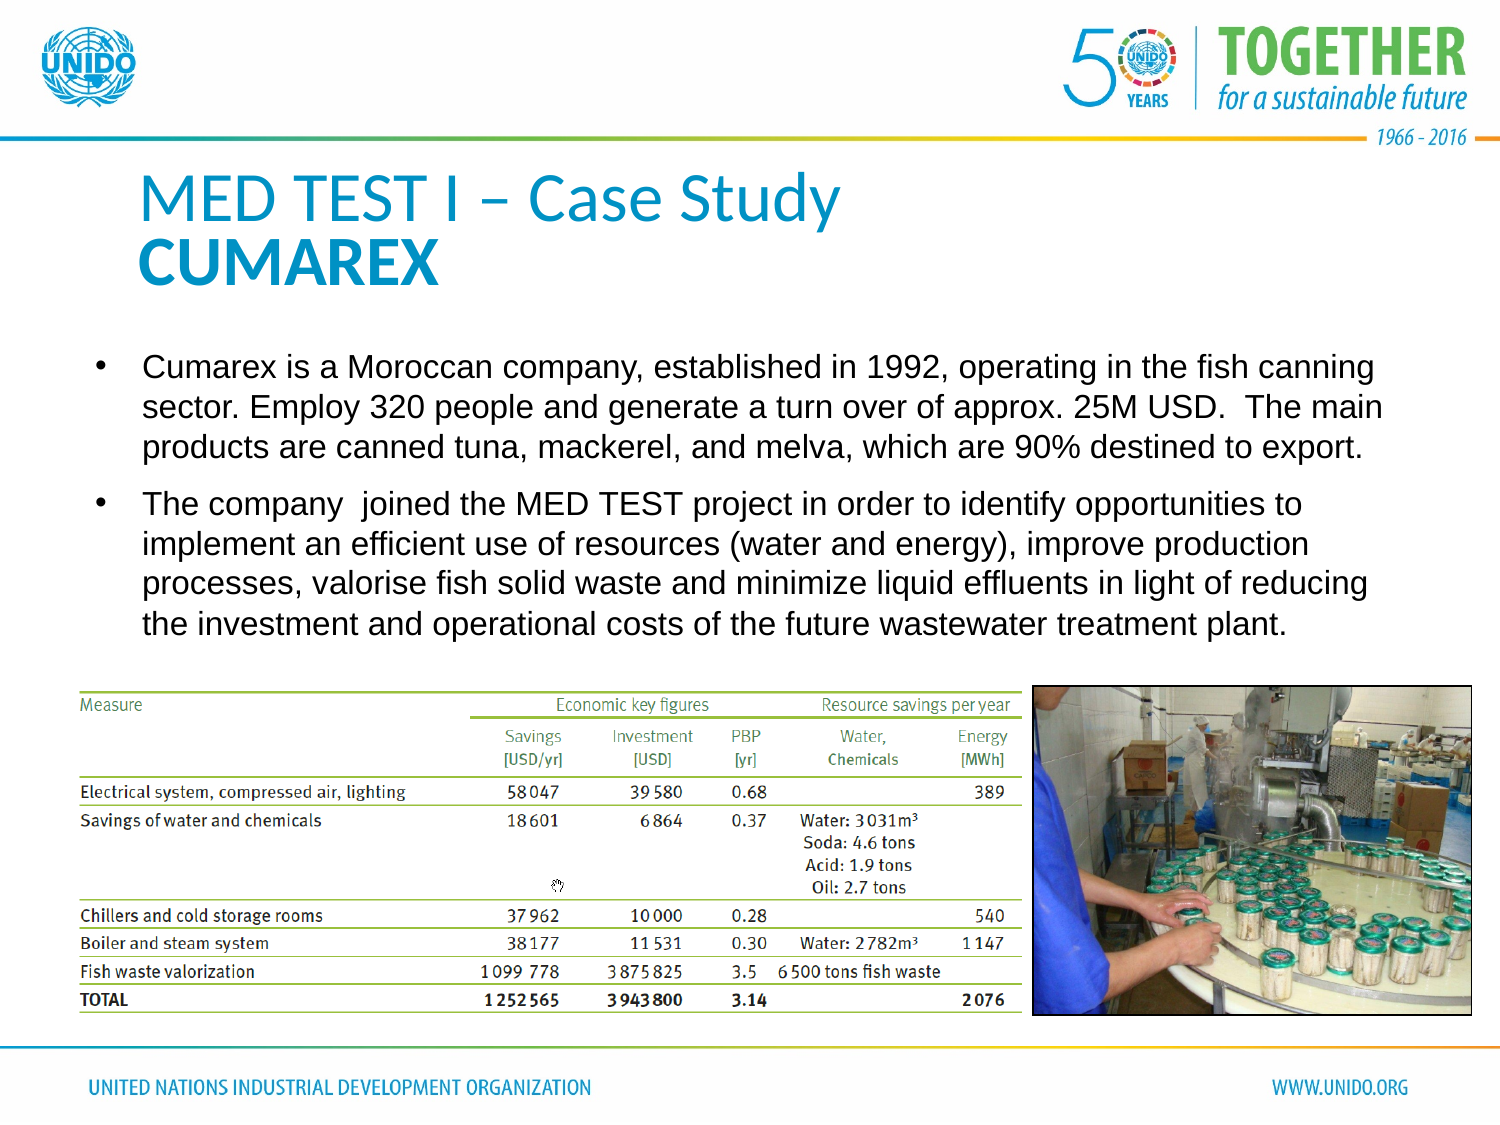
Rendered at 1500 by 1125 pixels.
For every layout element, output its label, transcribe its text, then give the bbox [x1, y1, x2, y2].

picture [0, 0, 1500, 147]
text_box MED TEST I – Case Study CUMAREX [123, 150, 1422, 306]
text_box Cumarex is a Moroccan company, established in 1992, operating in the fish canning sector. Employ 320 people and generate a turn over of approx. 25M USD. The main products are canned tuna, mackerel, and melva, which are 90% destined to export. The company joined the MED TEST project in order to identify opportunities to implement an efficient use of resources (water and energy), improve production processes, valorise fish solid waste and minimize liquid effluents in light of reducing the investment and operational costs of the future wastewater treatment plant. [80, 338, 1413, 706]
picture [0, 1046, 1500, 1122]
picture [76, 686, 1022, 1019]
picture [1033, 686, 1471, 1015]
